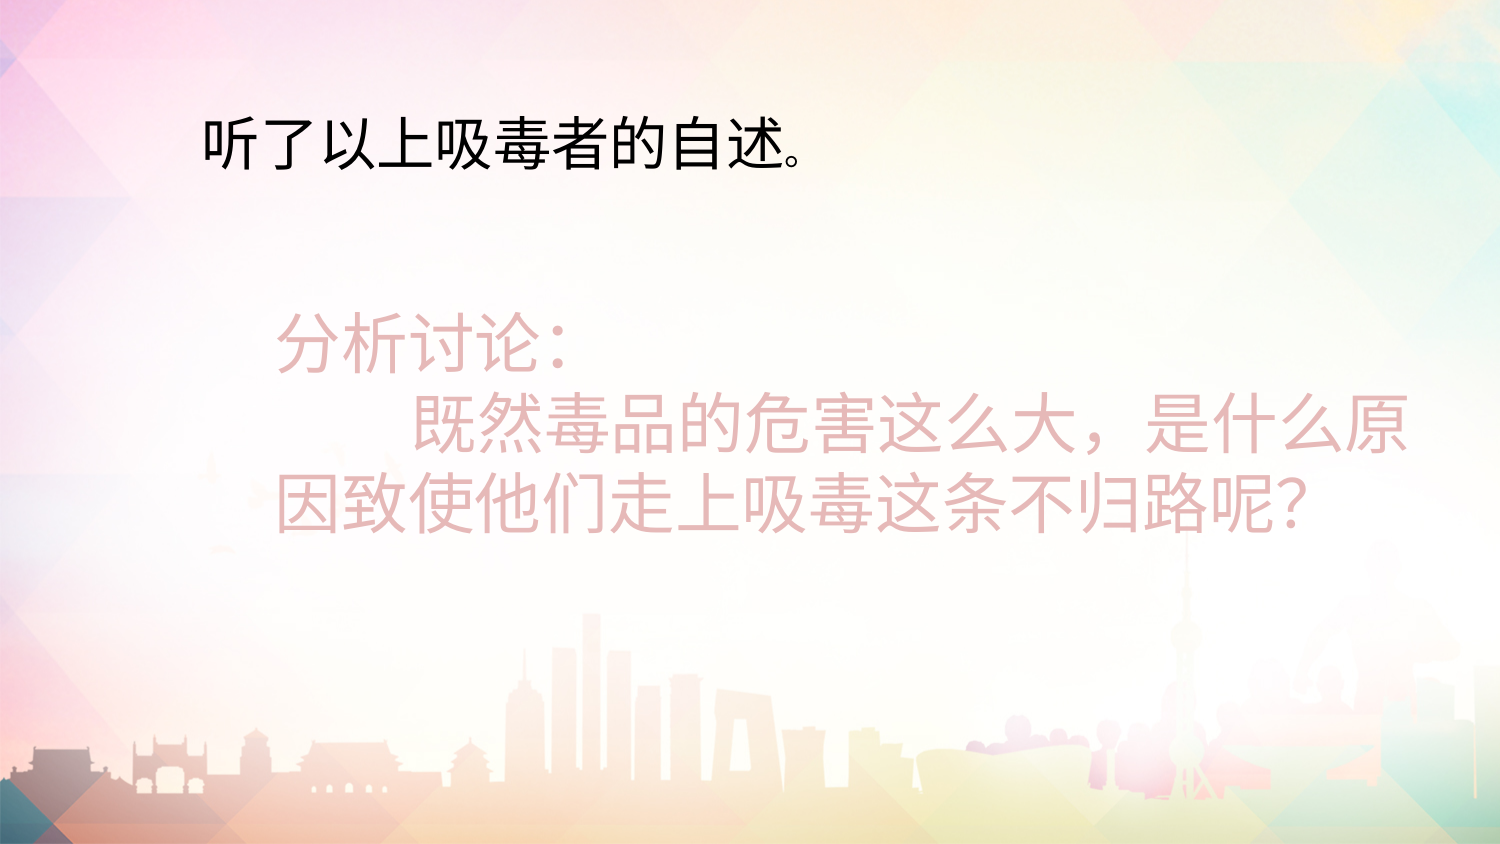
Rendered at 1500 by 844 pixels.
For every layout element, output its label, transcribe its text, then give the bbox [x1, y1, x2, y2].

picture [0, 0, 1500, 844]
text_box 听了以上吸毒者的自述。 [187, 99, 907, 185]
text_box 分析讨论： 既然毒品的危害这么大，是什么原因致使他们走上吸毒这条不归路呢？ [259, 294, 1434, 550]
